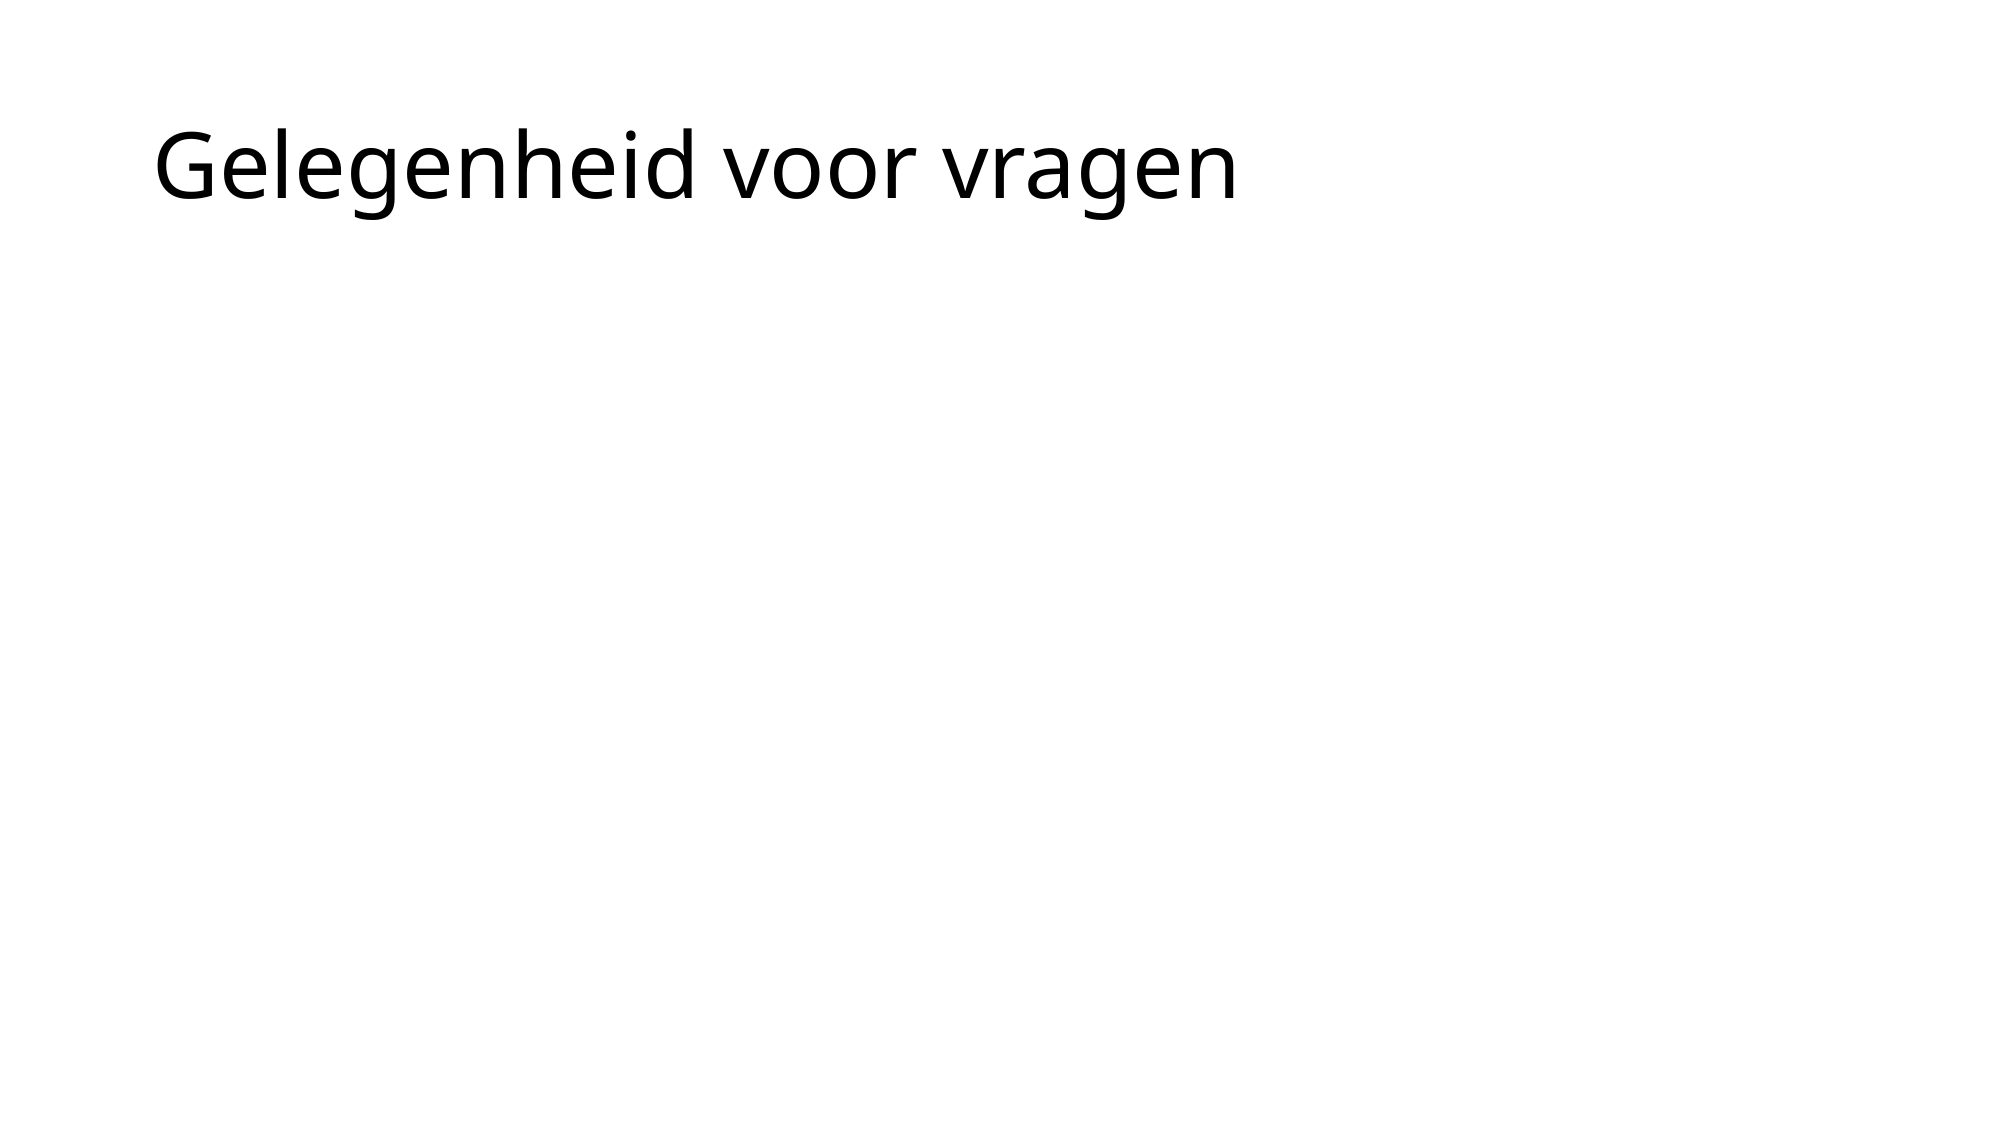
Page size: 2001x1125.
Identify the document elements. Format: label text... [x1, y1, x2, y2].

title Gelegenheid voor vragen [137, 59, 1863, 278]
